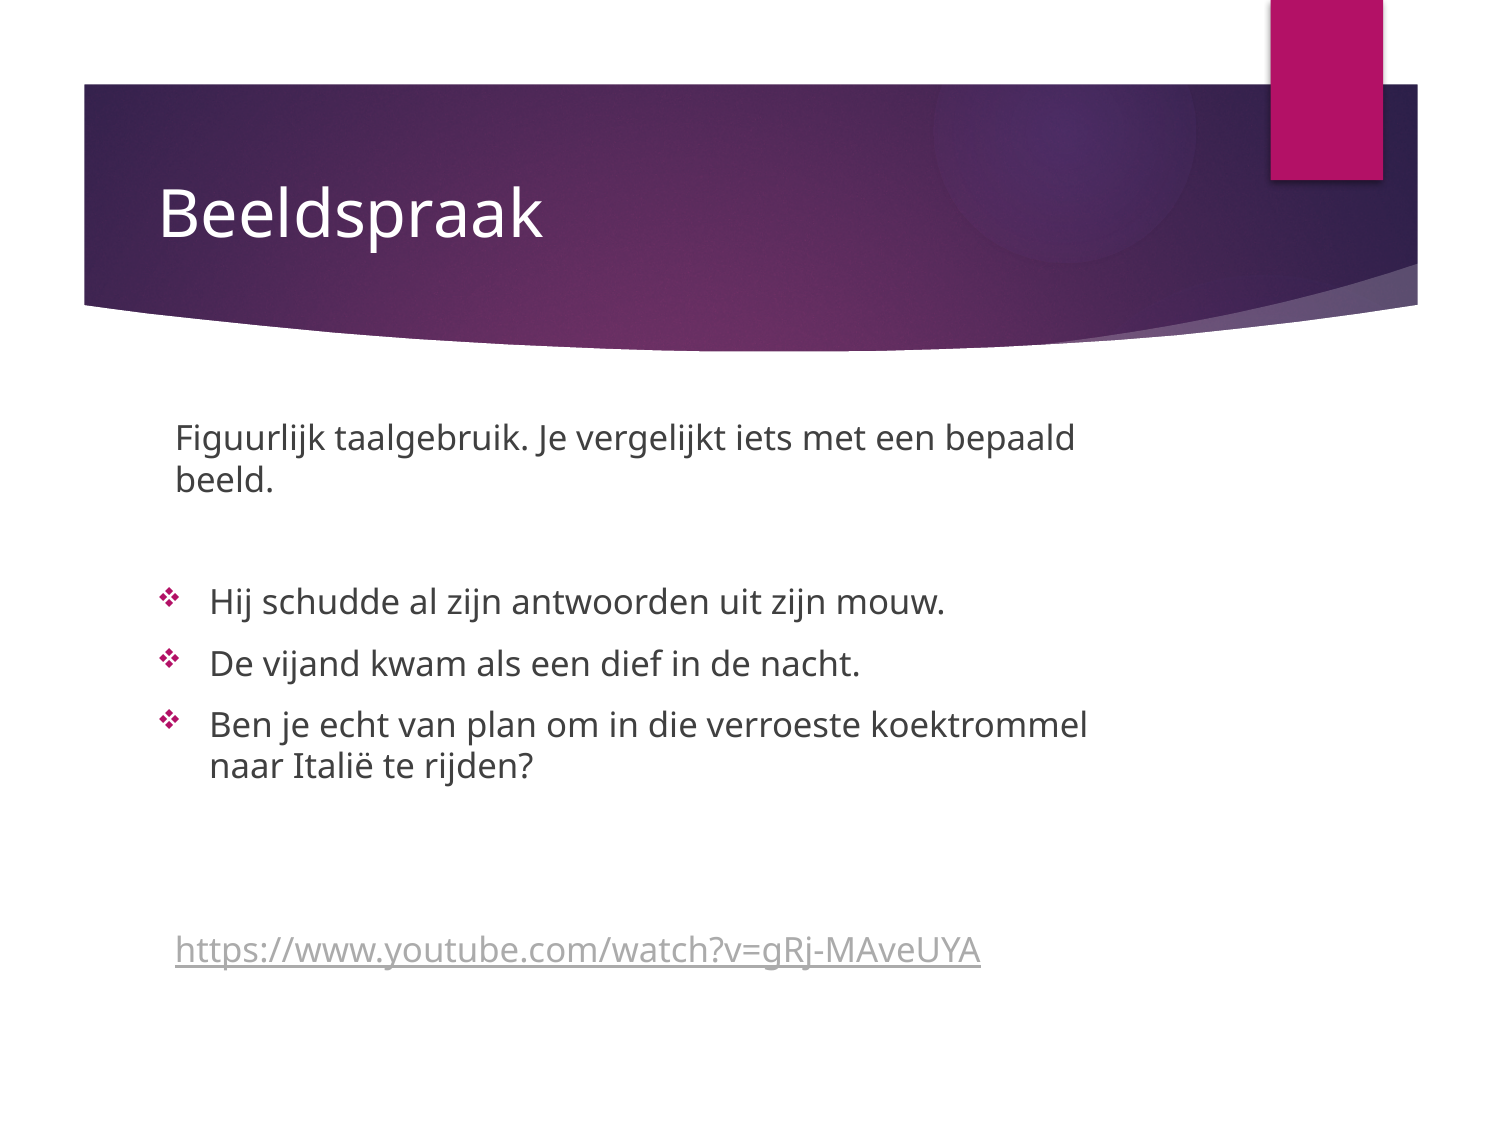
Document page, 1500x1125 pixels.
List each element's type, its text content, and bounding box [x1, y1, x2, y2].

title Beeldspraak [142, 152, 1183, 269]
list Figuurlijk taalgebruik. Je vergelijkt iets met een bepaald beeld. Hij schudde al zijn antwoorden uit zijn mouw. De vijand kwam als een dief in de nacht. Ben je echt van plan om in die verroeste koektrommel naar Italië te rijden? https://www.youtube.com/watch?v=gRj-MAveUYA [141, 408, 1183, 988]
